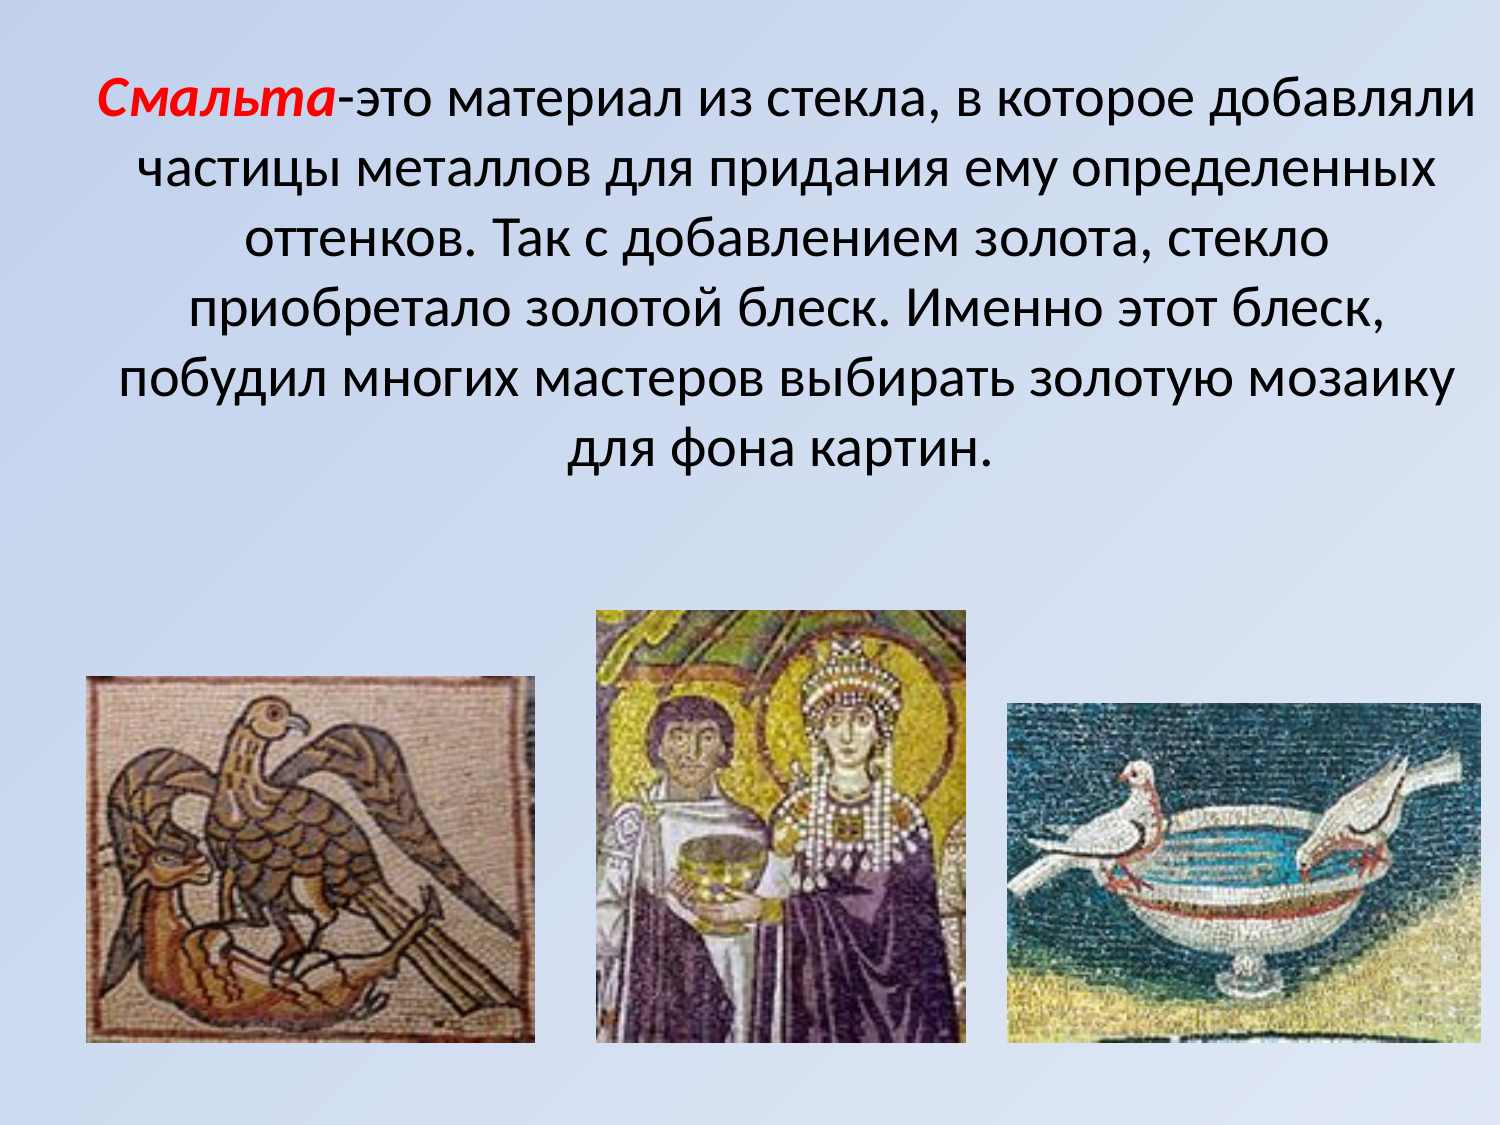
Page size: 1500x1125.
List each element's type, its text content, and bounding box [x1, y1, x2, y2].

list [596, 609, 967, 1044]
picture [1007, 703, 1481, 1044]
title Смальта-это материал из стекла, в которое добавляли частицы металлов для придания ему определенных оттенков. Так с добавлением золота, стекло приобретало золотой блеск. Именно этот блеск, побудил многих мастеров выбирать золотую мозаику для фона картин. [75, 45, 1500, 492]
picture [85, 676, 535, 1044]
